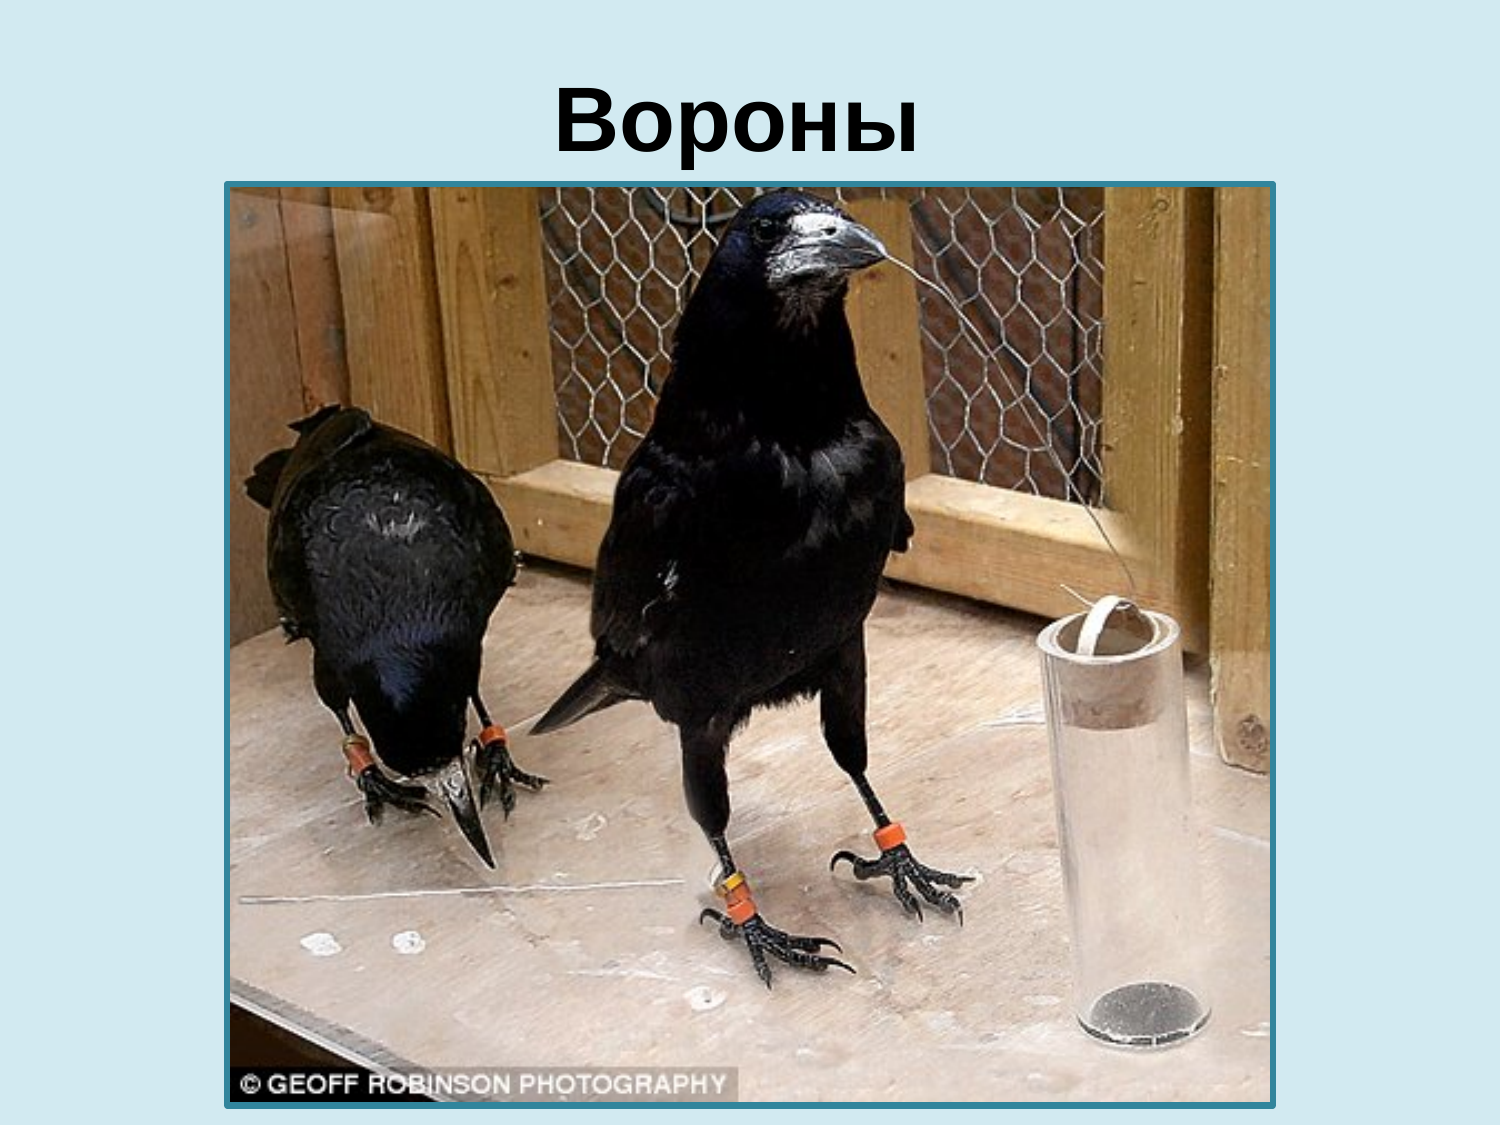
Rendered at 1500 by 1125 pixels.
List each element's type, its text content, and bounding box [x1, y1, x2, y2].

picture [229, 186, 1270, 1103]
title Вороны [75, 45, 1425, 185]
